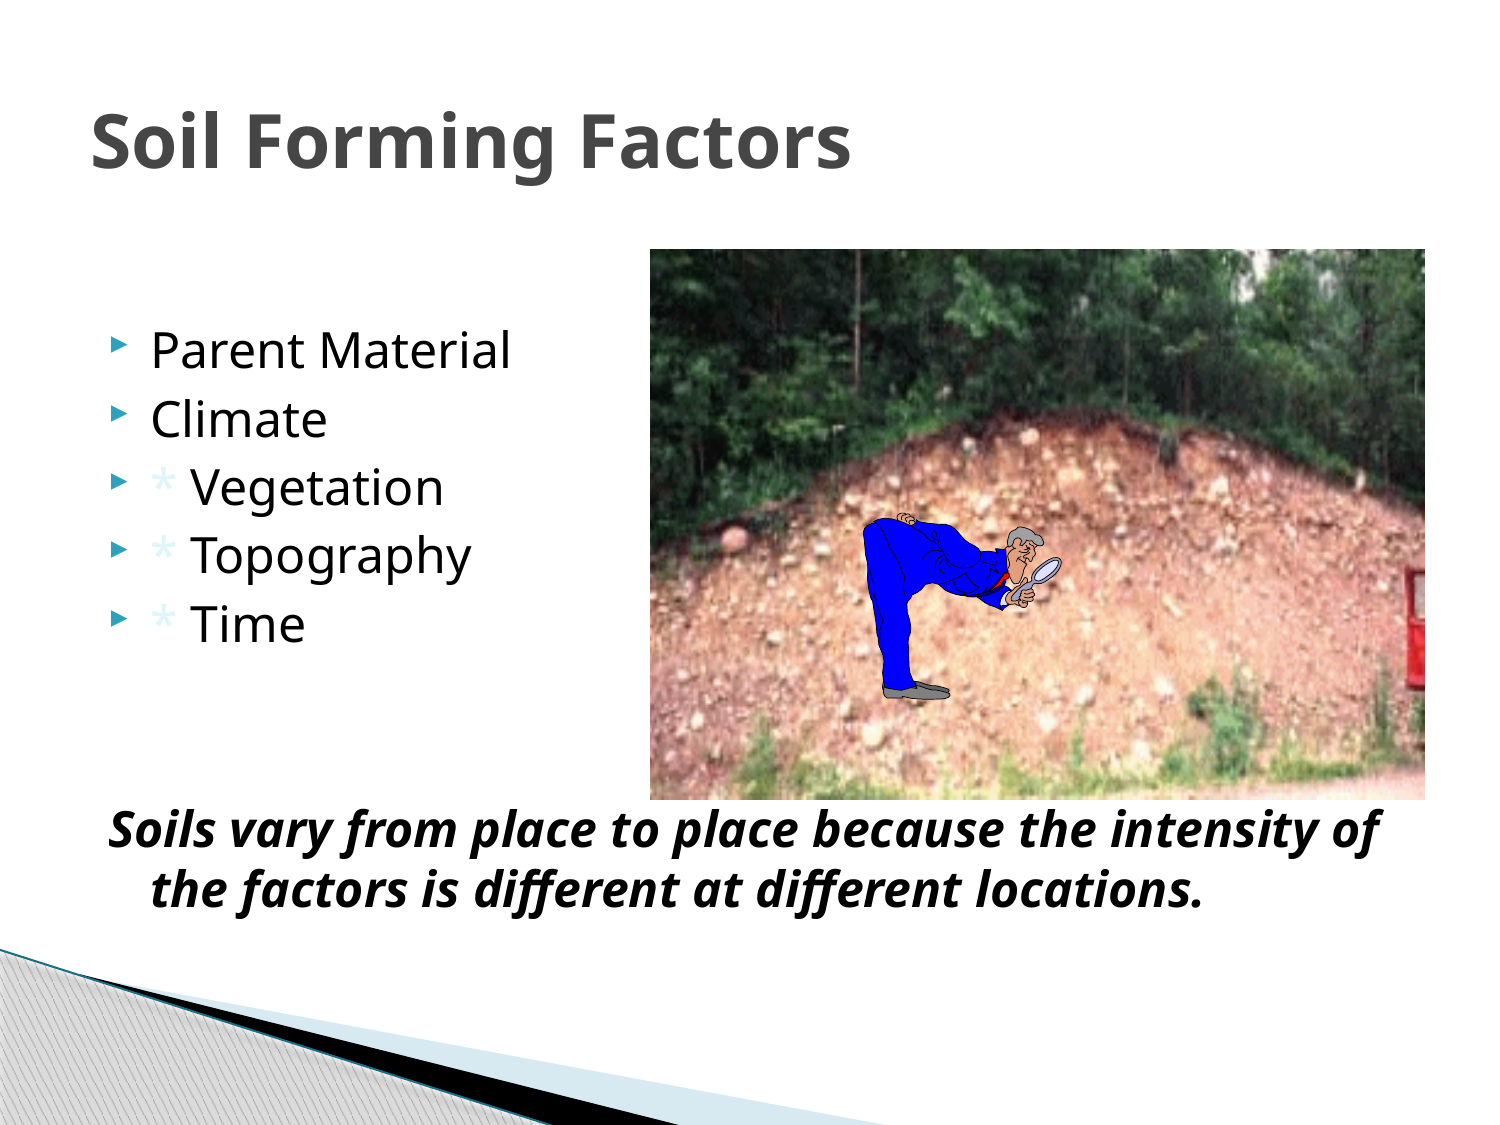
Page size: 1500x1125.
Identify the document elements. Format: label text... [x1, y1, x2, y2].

list Parent Material Climate * Vegetation * Topography * Time Soils vary from place to place because the intensity of the factors is different at different locations. [75, 243, 1425, 986]
picture [649, 249, 1426, 801]
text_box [862, 512, 1063, 701]
title Soil Forming Factors [75, 45, 1425, 233]
